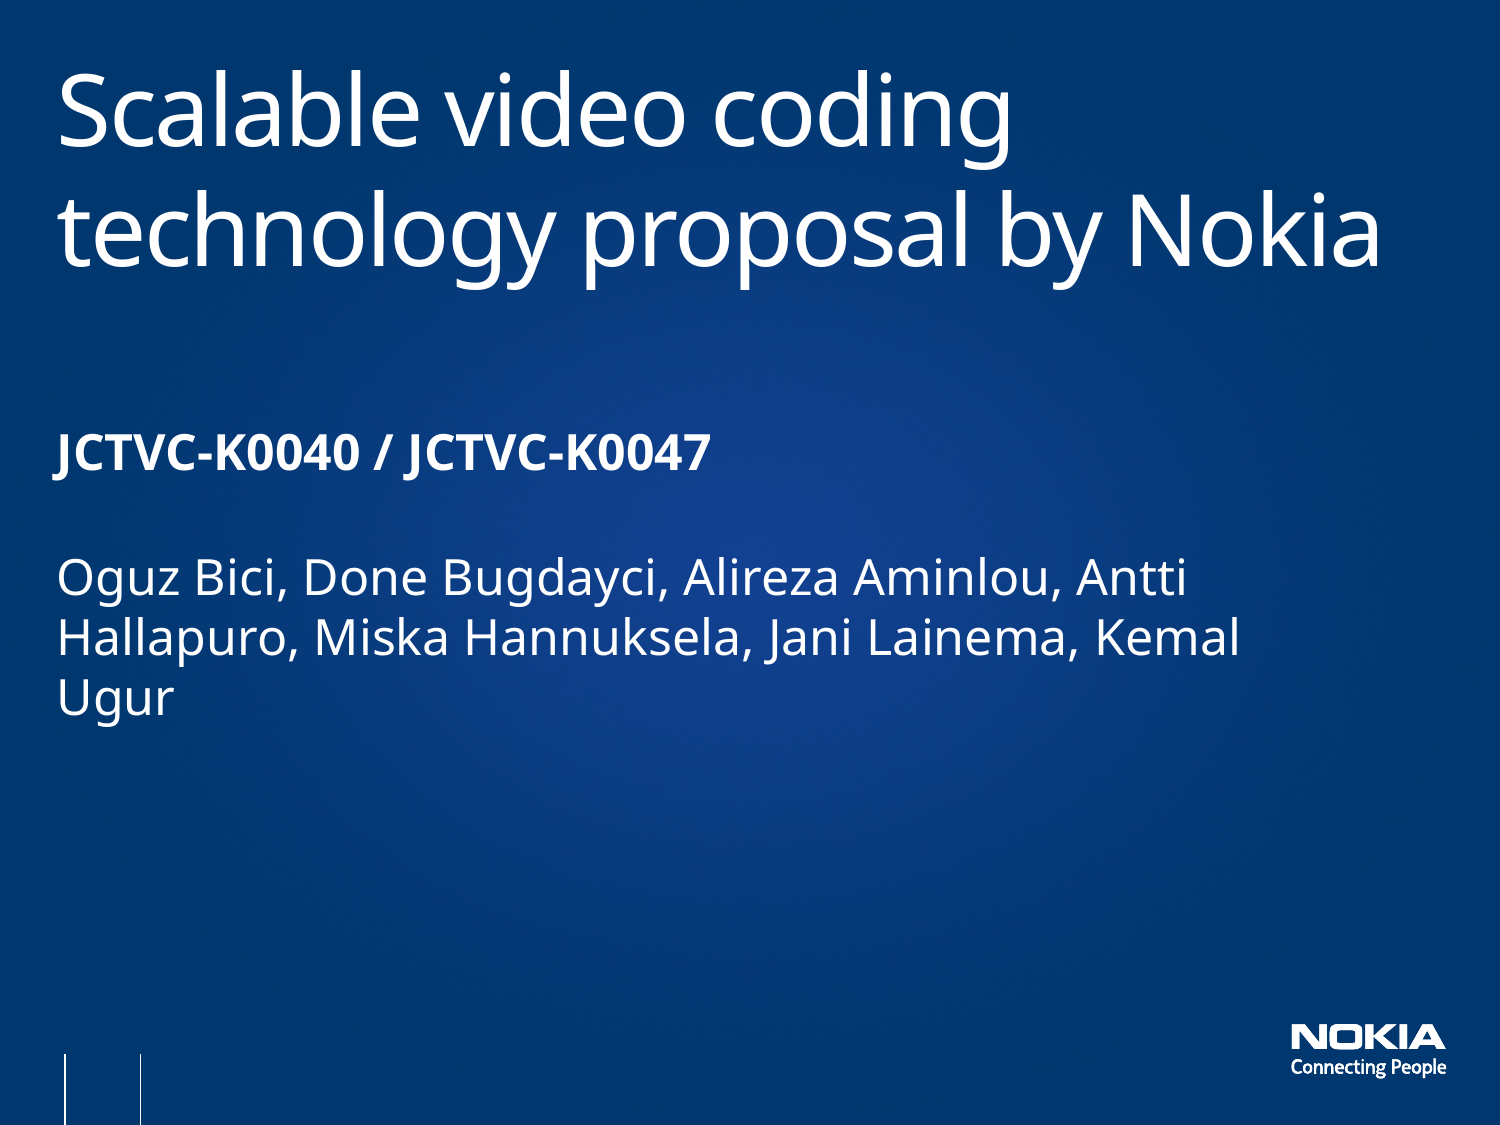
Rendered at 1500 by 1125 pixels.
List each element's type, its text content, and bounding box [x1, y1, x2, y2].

list JCTVC-K0040 / JCTVC-K0047 Oguz Bici, Done Bugdayci, Alireza Aminlou, Antti Hallapuro, Miska Hannuksela, Jani Lainema, Kemal Ugur [56, 420, 1353, 668]
title Scalable video coding technology proposal by Nokia [56, 46, 1433, 290]
picture [0, 0, 1500, 1125]
